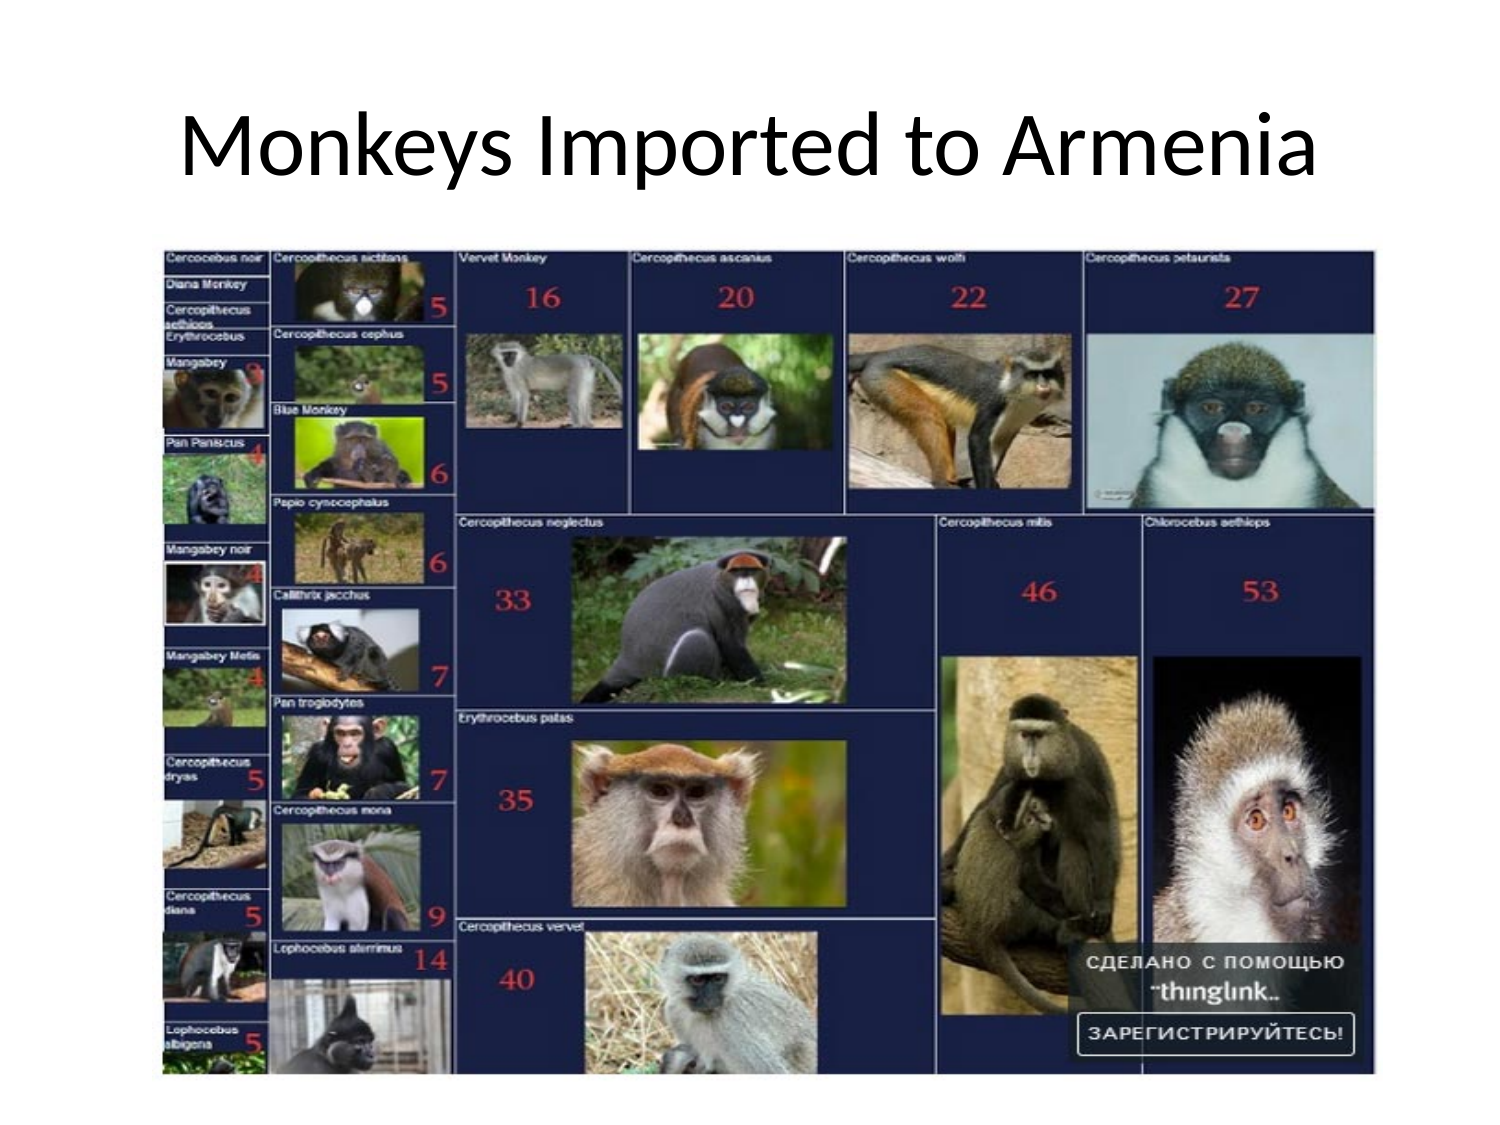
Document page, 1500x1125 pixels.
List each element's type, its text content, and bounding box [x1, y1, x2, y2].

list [152, 234, 1383, 1086]
title Monkeys Imported to Armenia [75, 45, 1425, 233]
